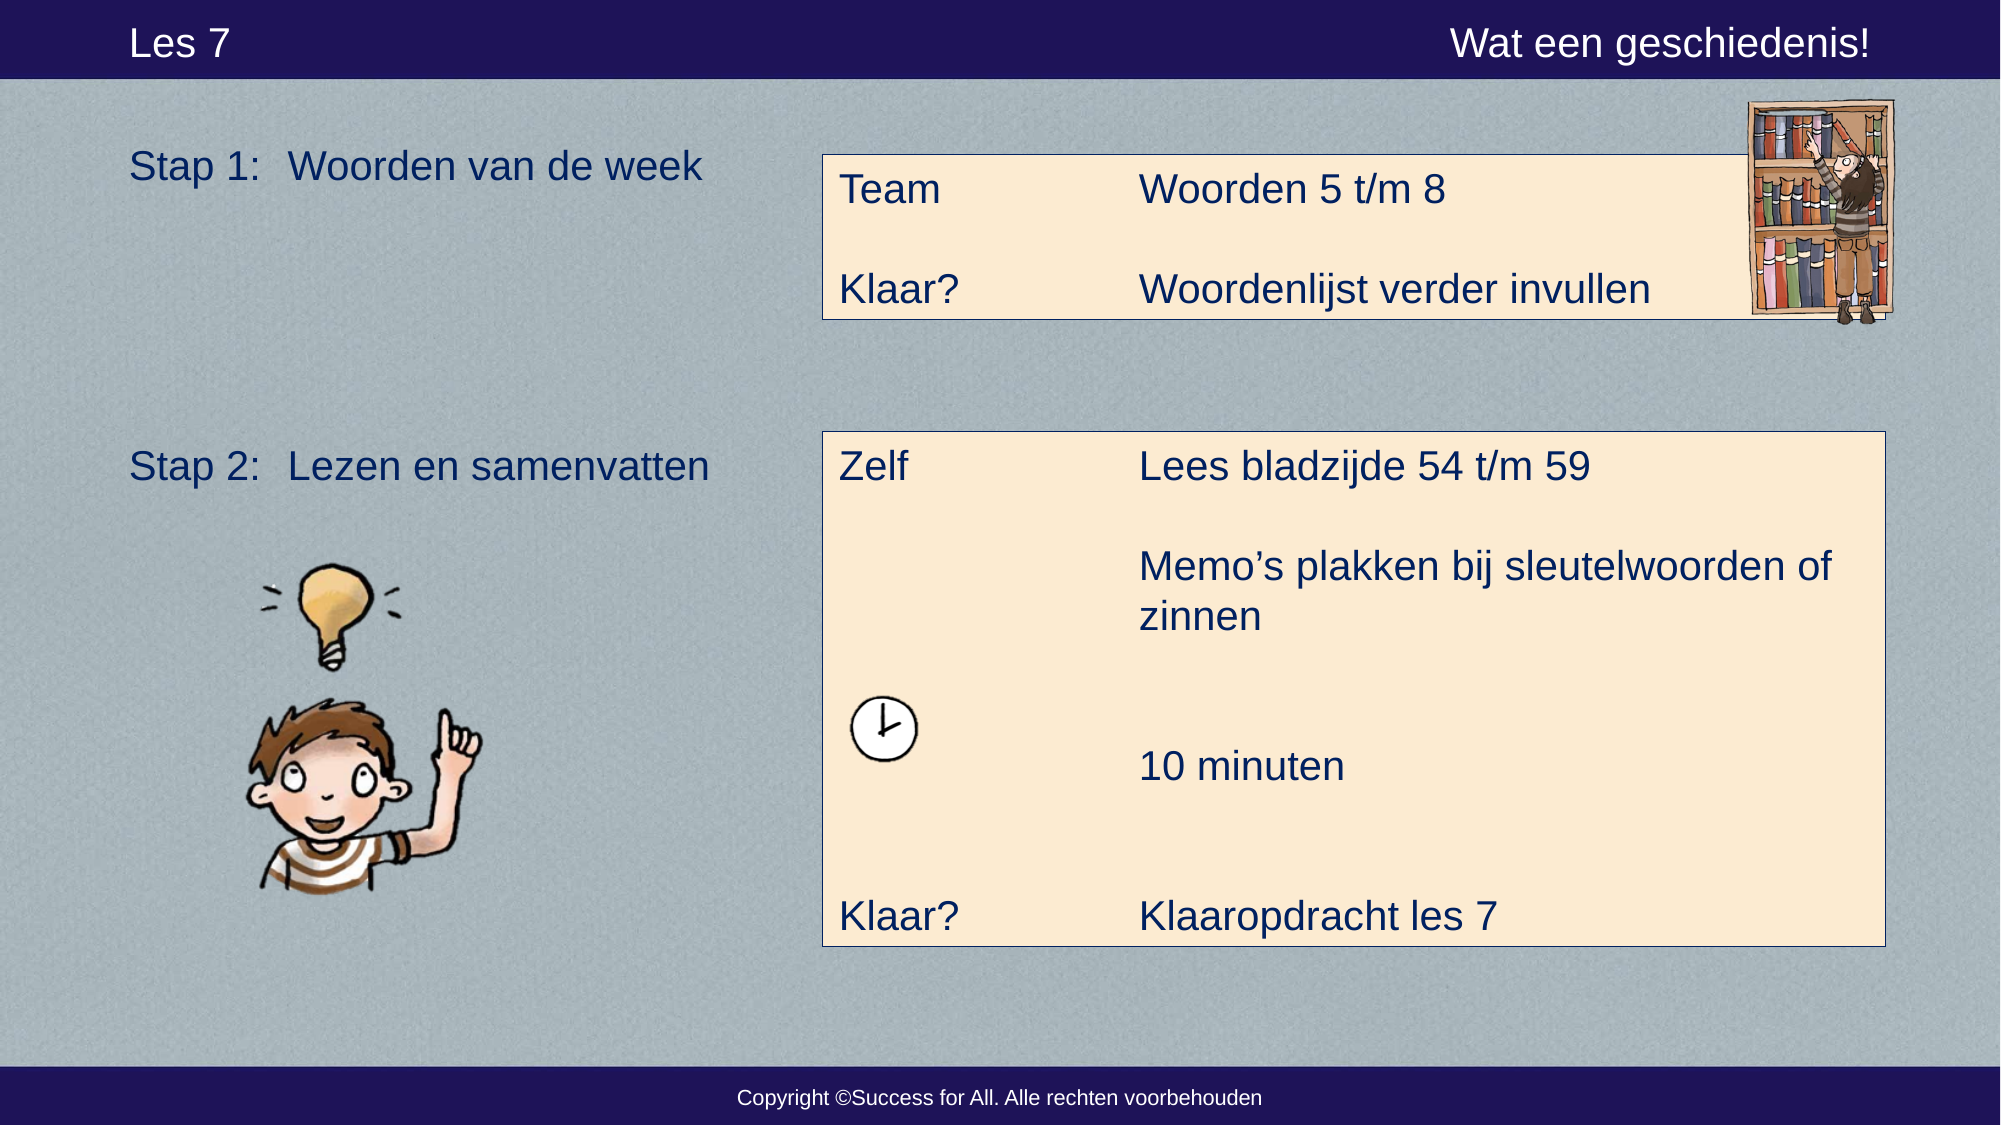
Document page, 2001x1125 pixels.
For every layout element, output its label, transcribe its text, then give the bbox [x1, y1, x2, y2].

text_box Team Woorden 5 t/m 8 Klaar? Woordenlijst verder invullen [822, 154, 1732, 320]
text_box Copyright ©Success for All. Alle rechten voorbehouden [0, 1076, 2000, 1125]
text_box Stap 1: Woorden van de week Stap 2: Lezen en samenvatten [114, 131, 907, 547]
text_box Les 7 [114, 8, 354, 73]
picture [0, 0, 2001, 1125]
text_box Zelf Lees bladzijde 54 t/m 59 Memo’s plakken bij sleutelwoorden of zinnen 10 minuten Klaar? Klaaropdracht les 7 [822, 431, 1886, 947]
text_box Wat een geschiedenis! [999, 8, 1886, 73]
